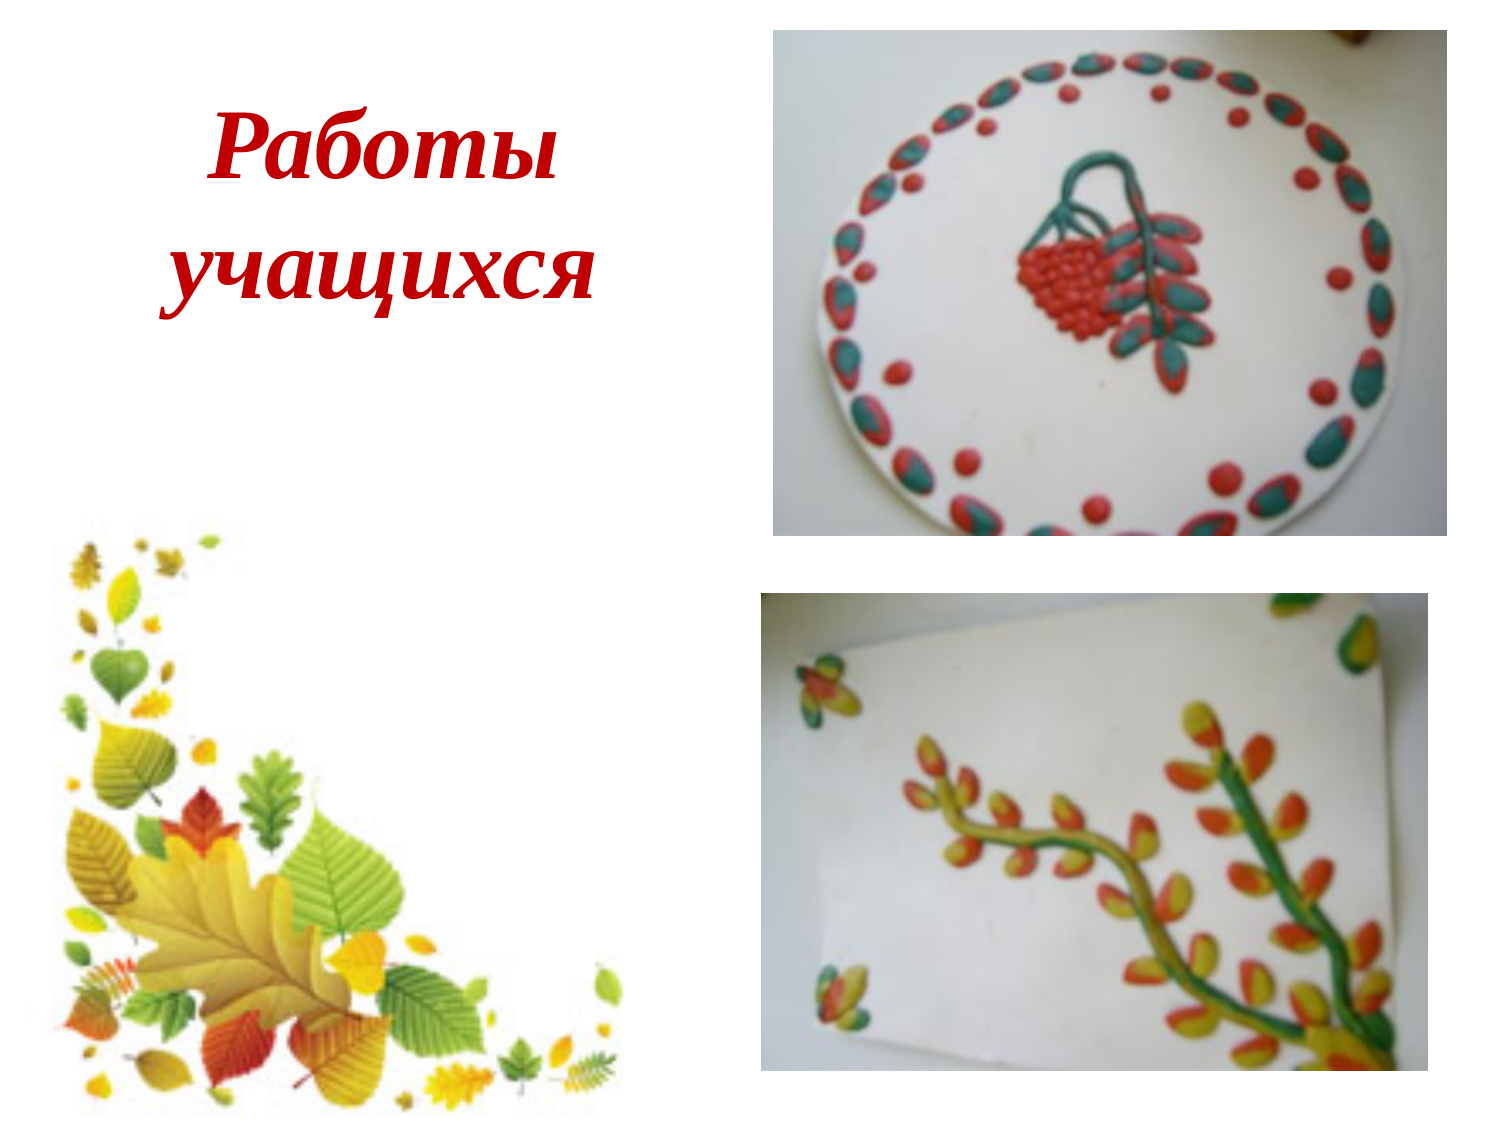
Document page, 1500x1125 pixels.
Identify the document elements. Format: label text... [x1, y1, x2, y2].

picture [0, 519, 678, 1125]
picture [773, 30, 1448, 537]
text_box Работы учащихся [29, 69, 739, 327]
picture [761, 593, 1428, 1071]
